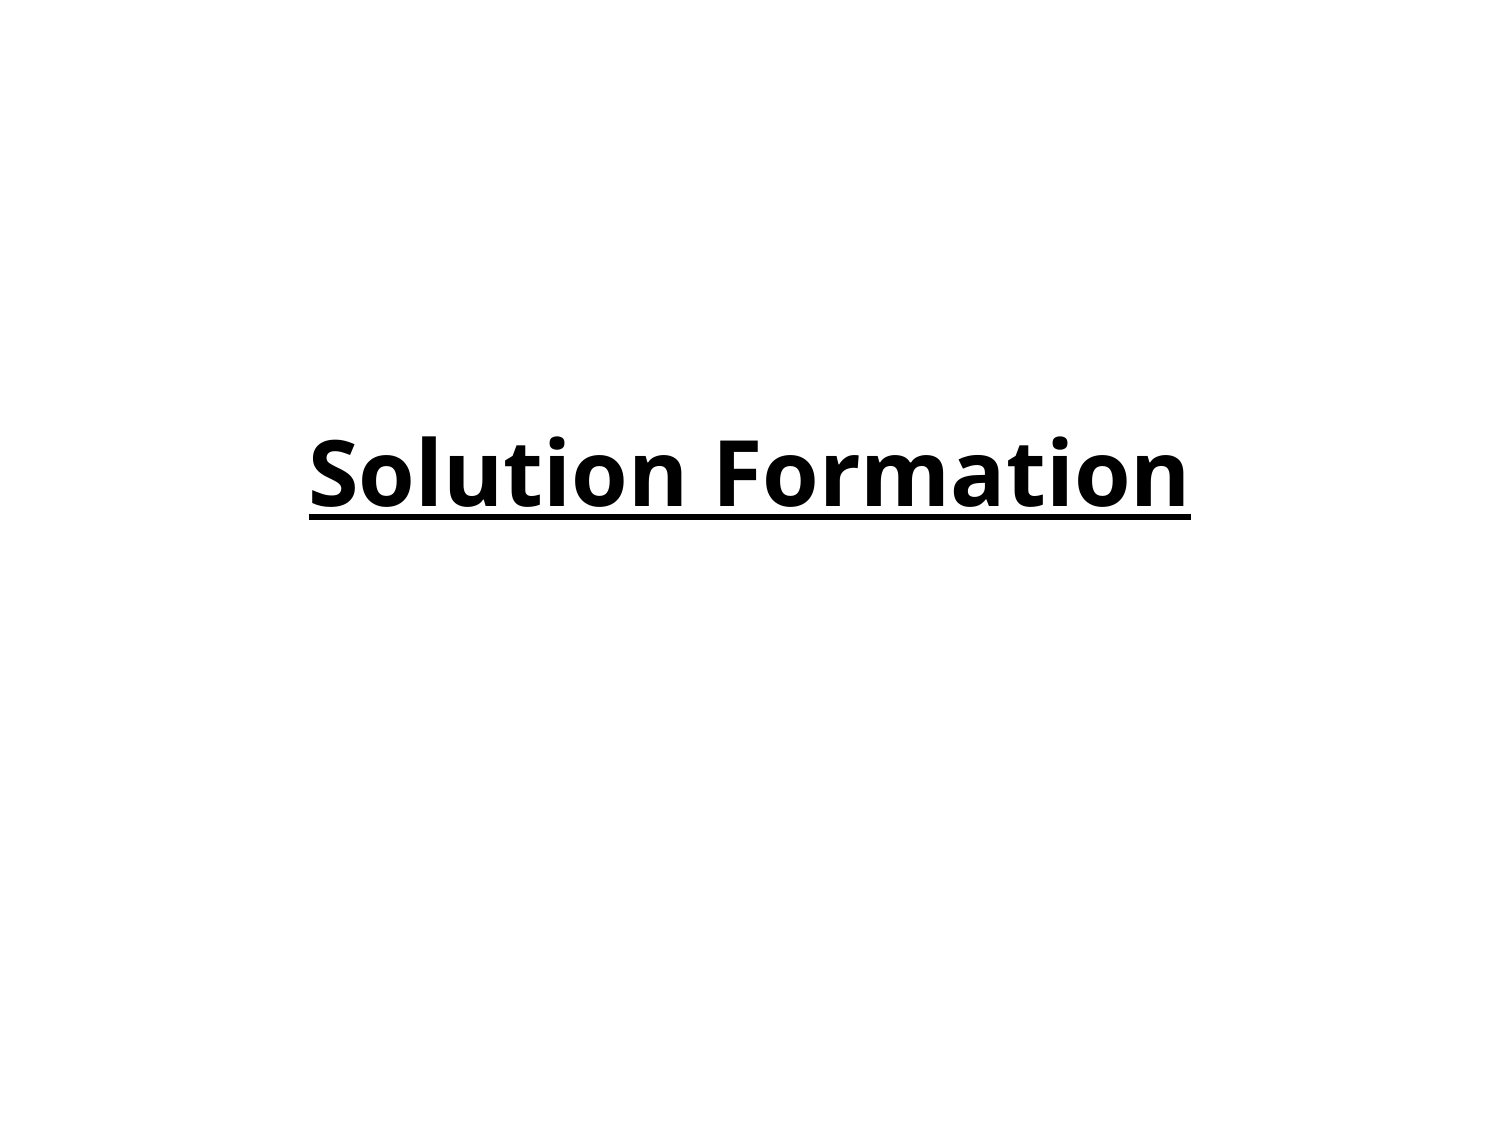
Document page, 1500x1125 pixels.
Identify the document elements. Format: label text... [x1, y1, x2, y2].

title Solution Formation [112, 349, 1388, 591]
